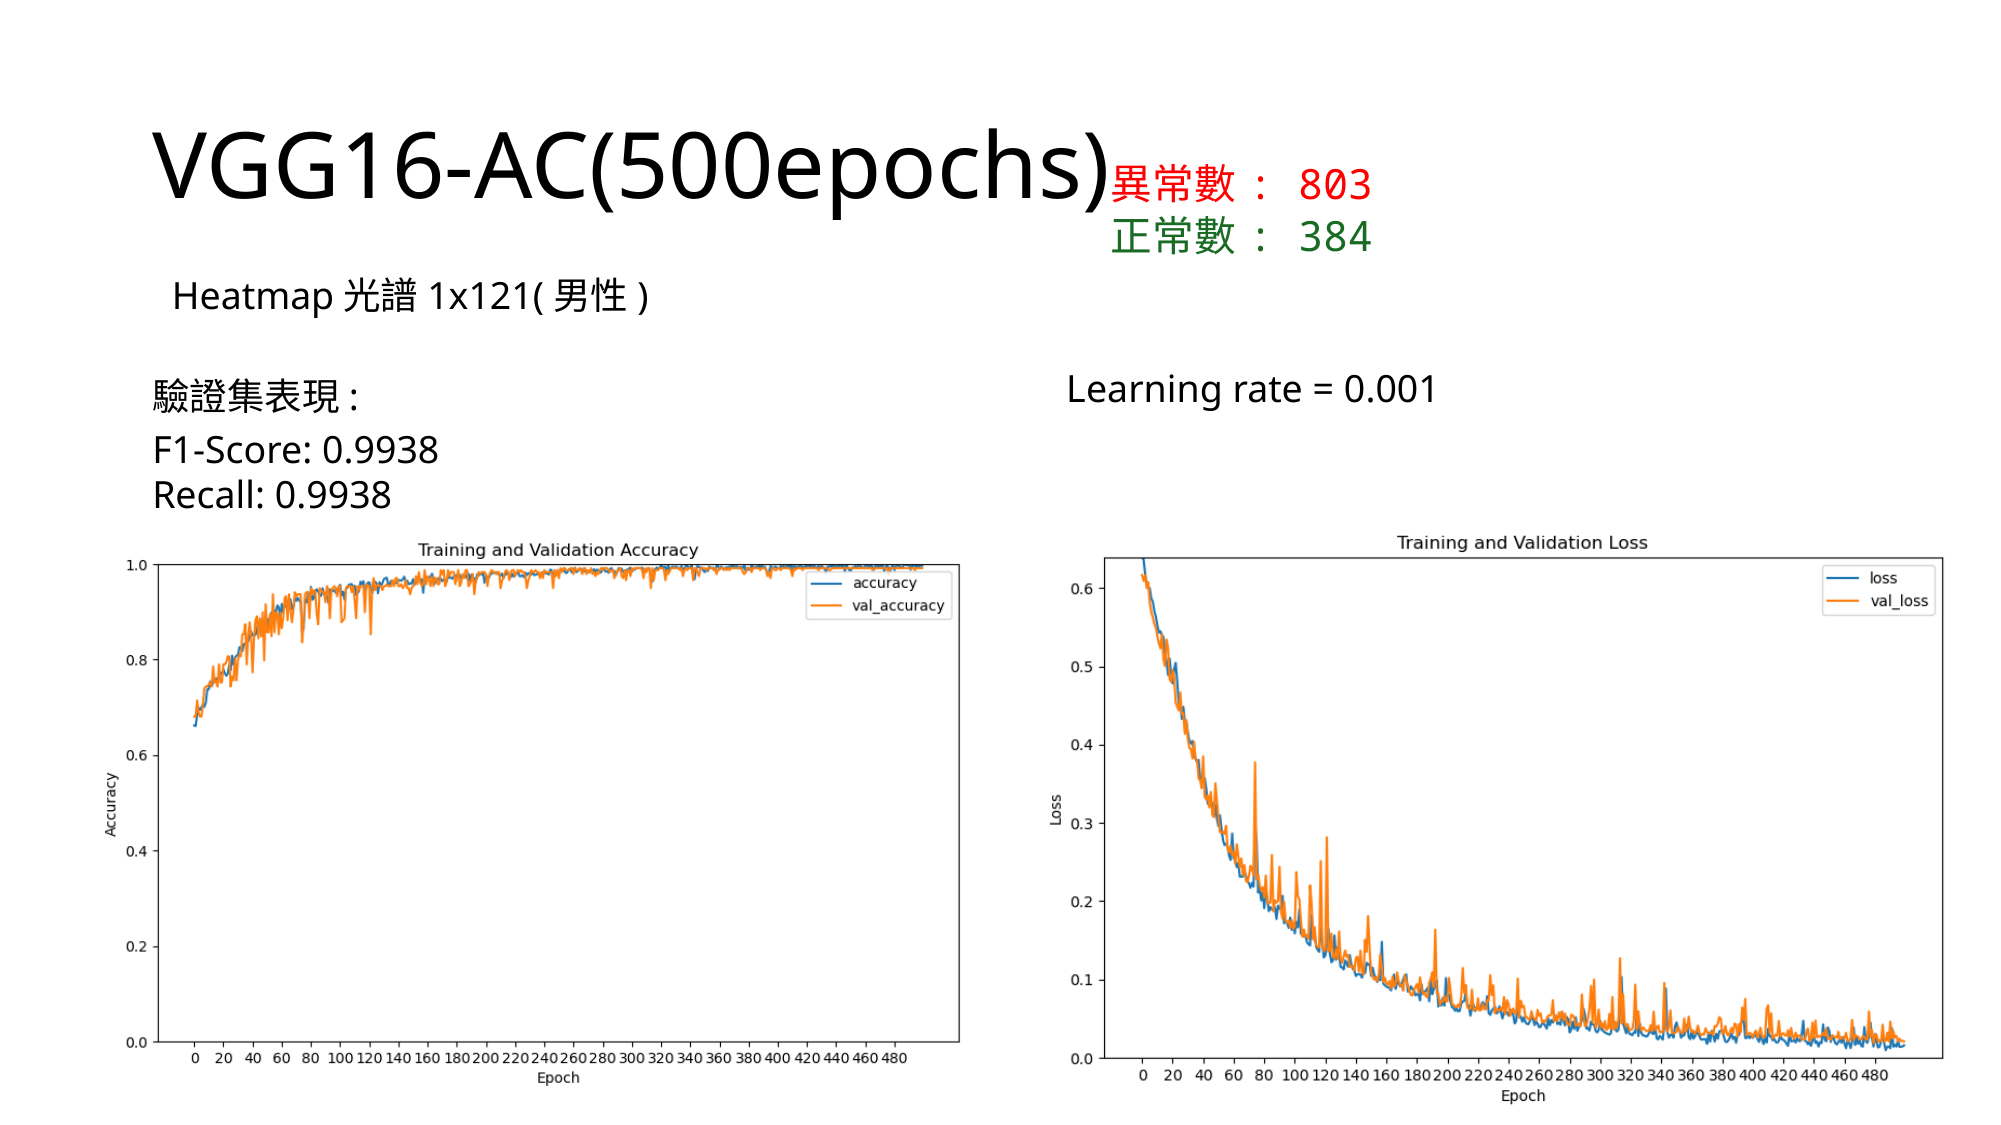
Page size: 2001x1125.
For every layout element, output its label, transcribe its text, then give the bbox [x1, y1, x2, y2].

text_box Learning rate = 0.001 [1051, 358, 1500, 418]
table_cell 正常數: 384 [1109, 201, 1540, 253]
picture [70, 528, 1001, 1090]
text_box Heatmap光譜1x121(男性) [157, 264, 706, 324]
text_box 驗證集表現: [137, 365, 407, 426]
picture [1036, 512, 1967, 1113]
text_box F1-Score: 0.9938 Recall: 0.9938 [137, 418, 586, 524]
table_header 異常數: 803 [1109, 150, 1540, 201]
title VGG16-AC(500epochs) [137, 59, 1863, 278]
